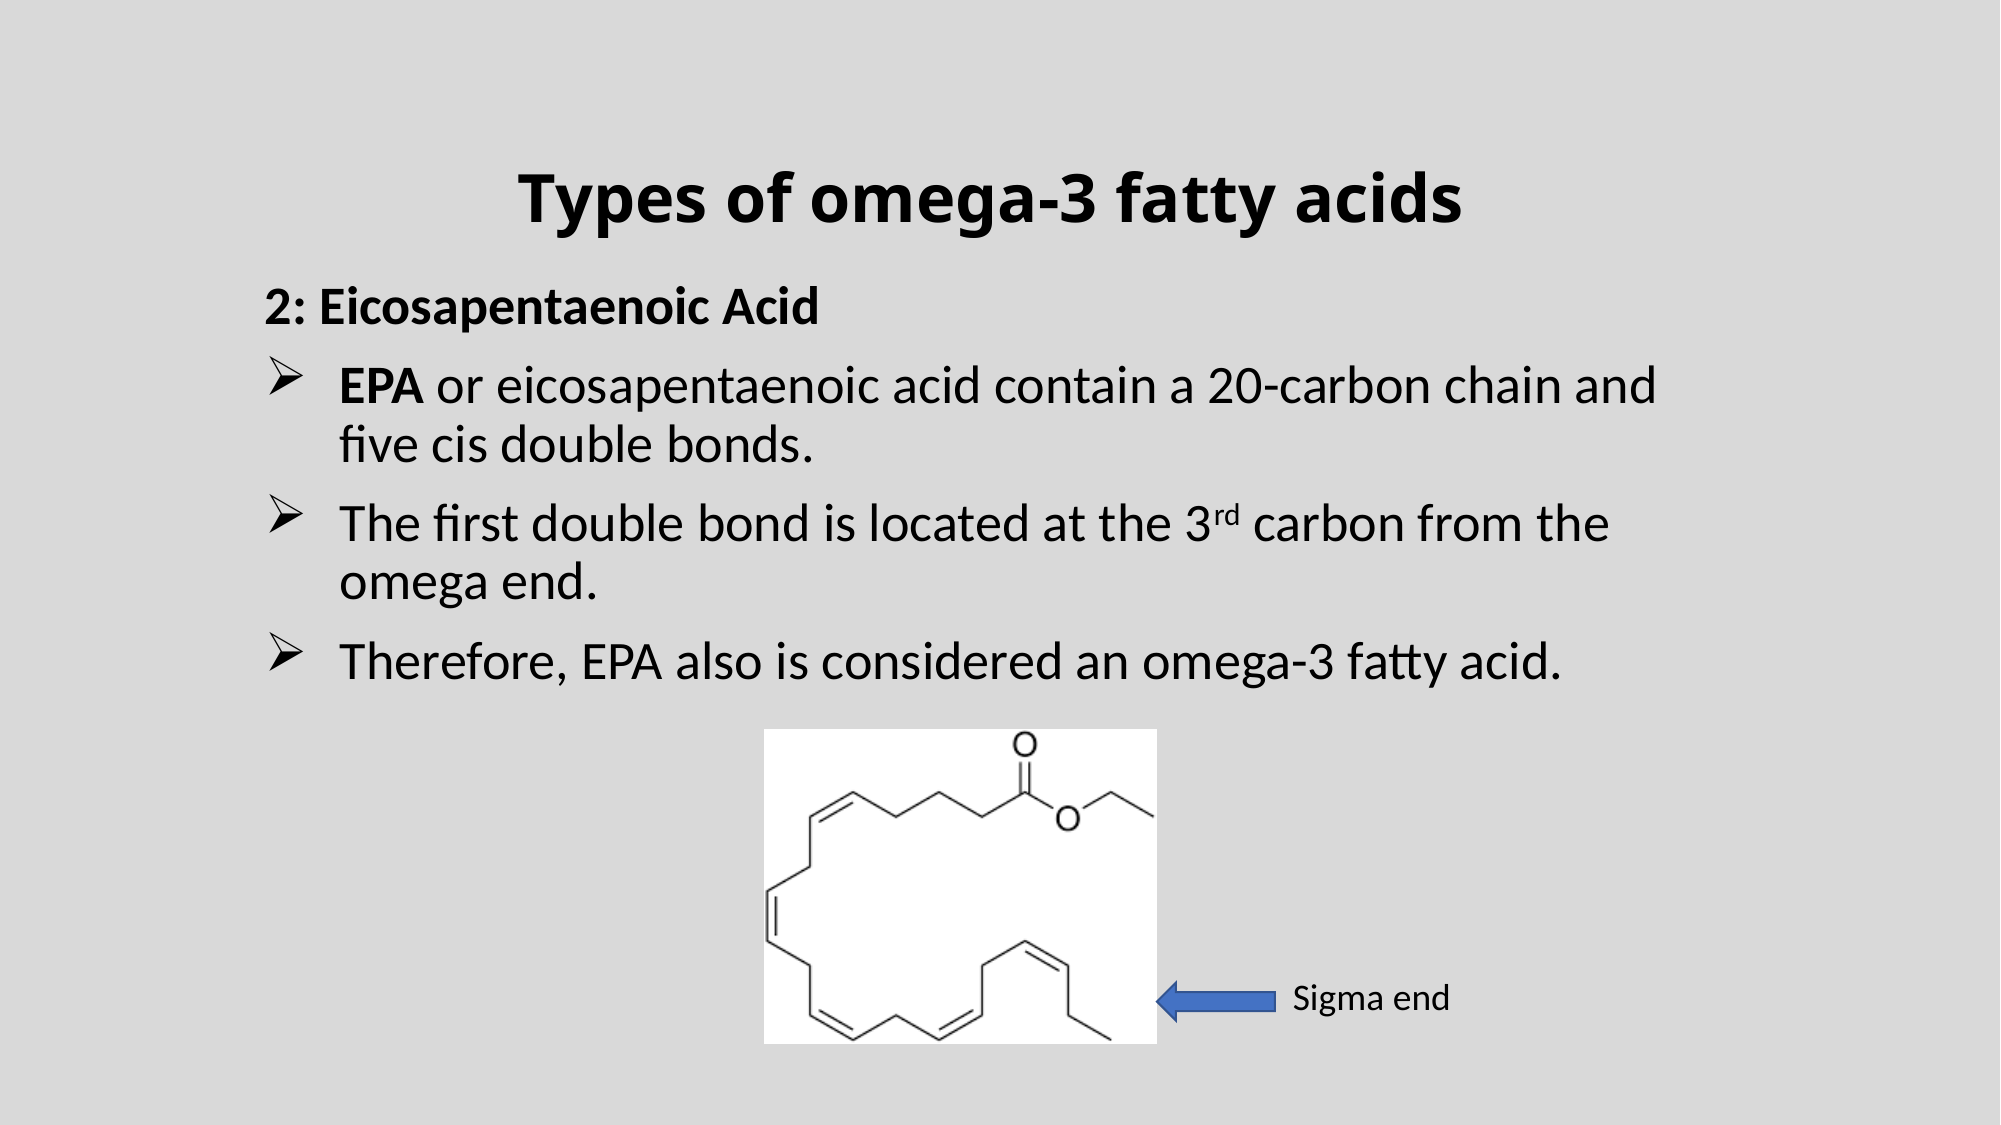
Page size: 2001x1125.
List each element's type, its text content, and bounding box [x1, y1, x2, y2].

text_box Sigma end [1278, 965, 1468, 1025]
title Types of omega-3 fatty acids [249, 106, 1750, 245]
subtitle 2: Eicosapentaenoic Acid EPA or eicosapentaenoic acid contain a 20-carbon chain and five cis double bonds. The first double bond is located at the 3rd carbon from the omega end. Therefore, EPA also is considered an omega-3 fatty acid. [249, 270, 1750, 1062]
text_box [1157, 980, 1276, 1024]
picture [764, 729, 1157, 1044]
